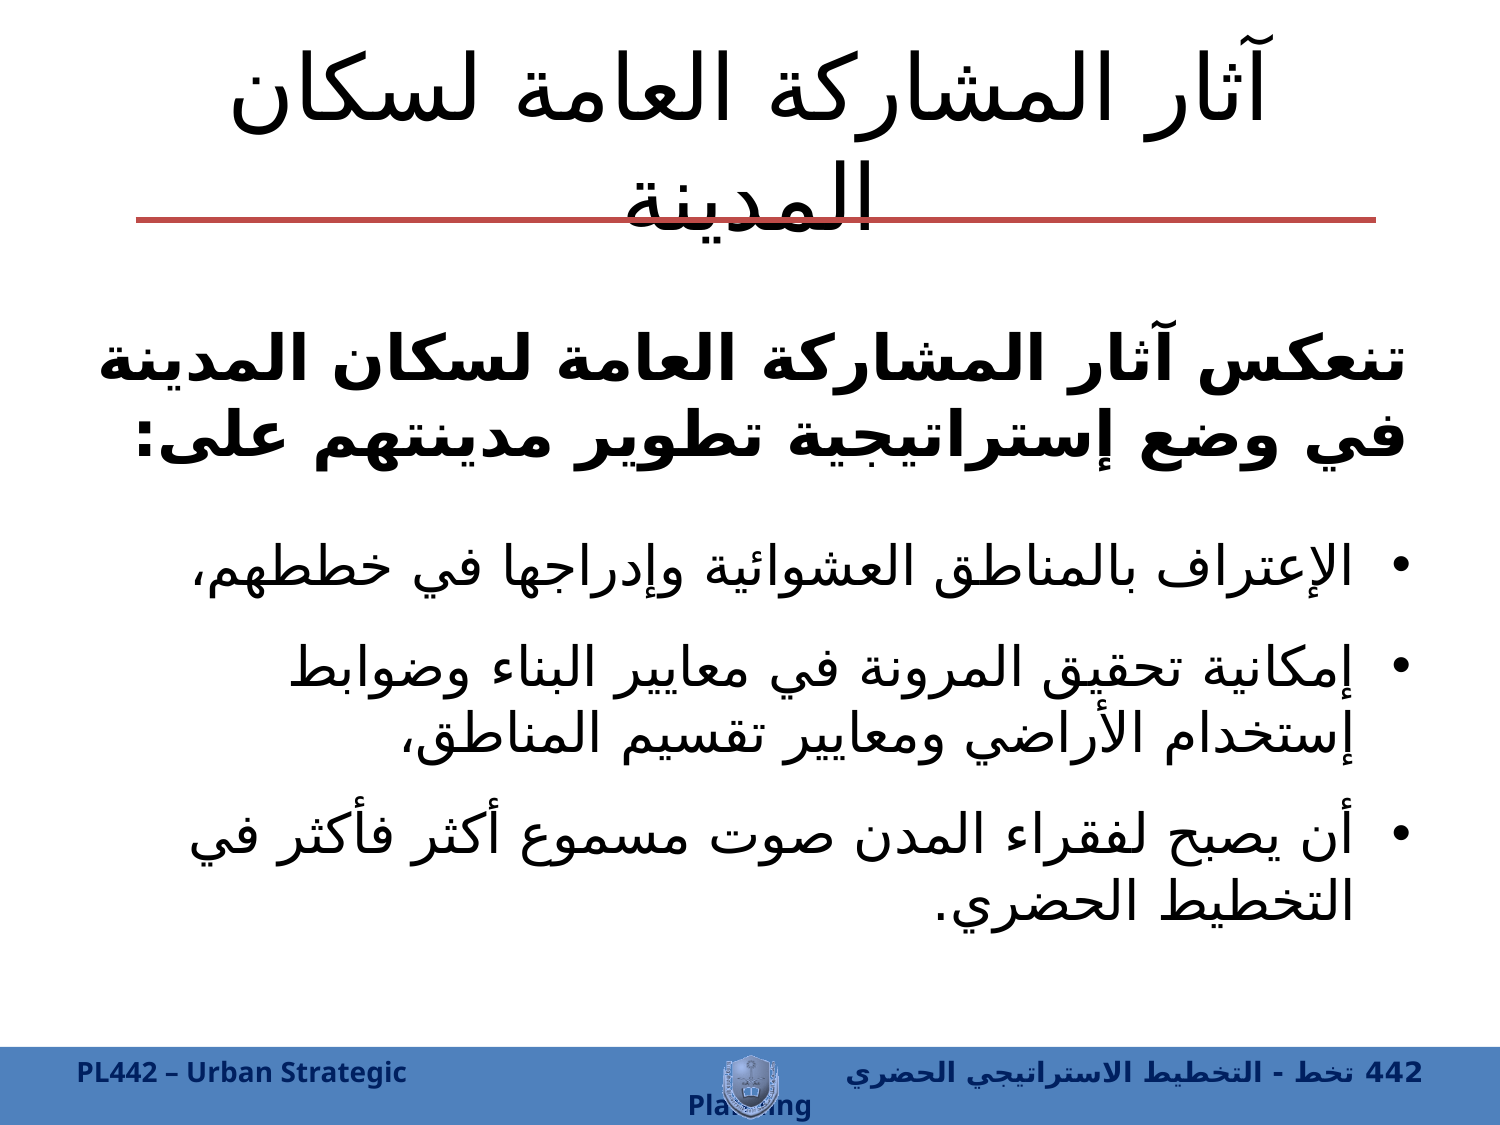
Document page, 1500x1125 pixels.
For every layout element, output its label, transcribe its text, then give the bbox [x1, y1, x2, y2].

list تنعكس آثار المشاركة العامة لسكان المدينة في وضع إستراتيجية تطوير مدينتهم على: الإعتراف بالمناطق العشوائية وإدراجها في خططهم، إمكانية تحقيق المرونة في معايير البناء وضوابط إستخدام الأراضي ومعايير تقسيم المناطق، أن يصبح لفقراء المدن صوت مسموع أكثر فأكثر في التخطيط الحضري. [75, 309, 1425, 1012]
title آثار المشاركة العامة لسكان المدينة [75, 45, 1425, 233]
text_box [0, 1046, 1500, 1125]
